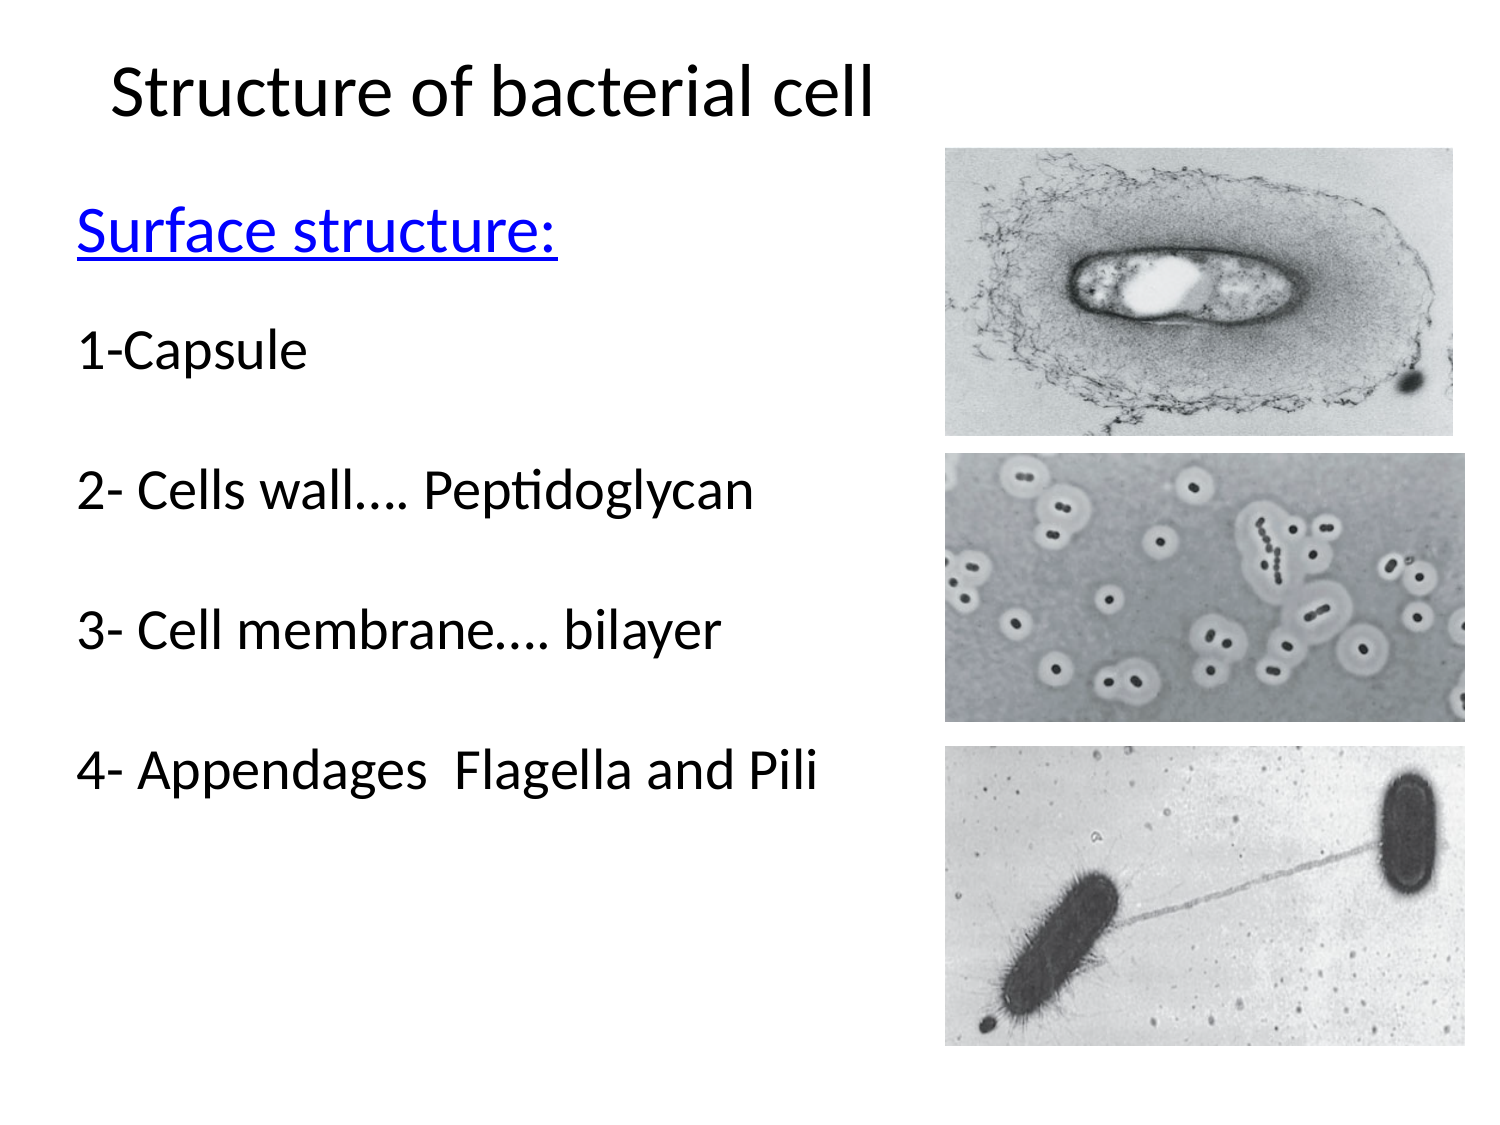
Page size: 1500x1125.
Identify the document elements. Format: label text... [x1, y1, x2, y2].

text_box Surface structure: 1-Capsule 2- Cells wall…. Peptidoglycan 3- Cell membrane…. bilayer 4- Appendages Flagella and Pili [61, 178, 854, 899]
picture [944, 746, 1465, 1047]
picture [944, 453, 1465, 722]
picture [944, 147, 1454, 437]
text_box Structure of bacterial cell [95, 33, 892, 139]
